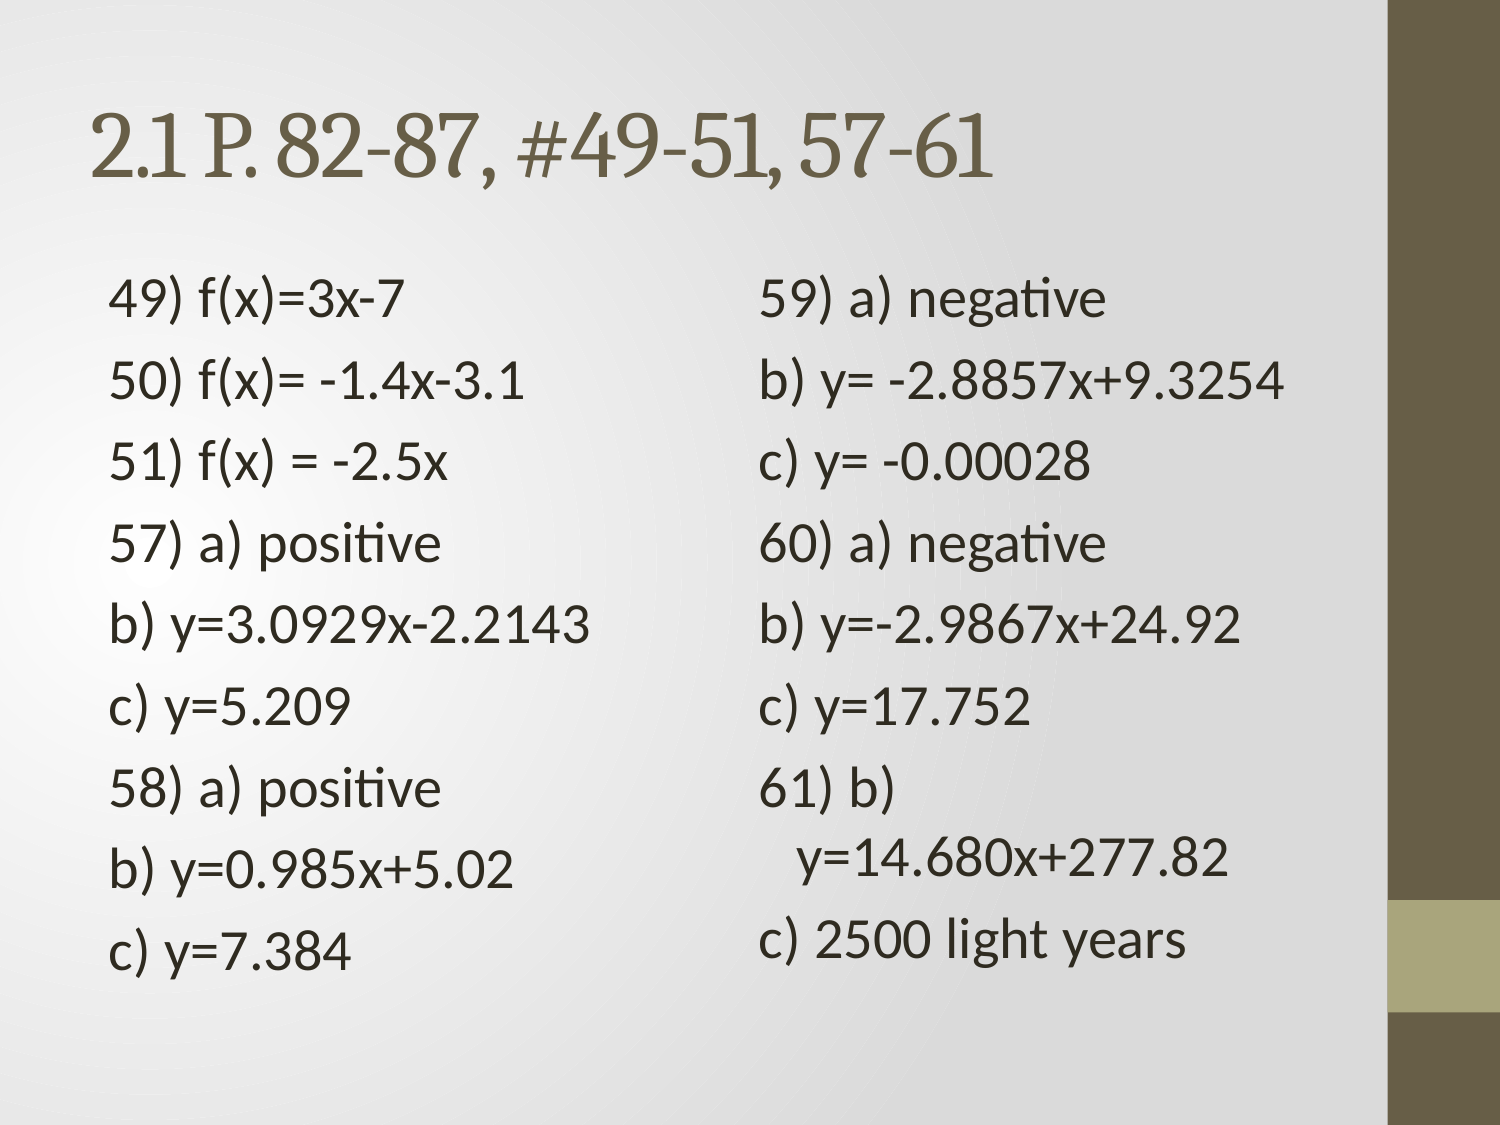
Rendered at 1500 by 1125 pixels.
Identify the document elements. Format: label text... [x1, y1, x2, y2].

list 49) f(x)=3x-7 50) f(x)= -1.4x-3.1 51) f(x) = -2.5x 57) a) positive b) y=3.0929x-2.2143 c) y=5.209 58) a) positive b) y=0.985x+5.02 c) y=7.384 [75, 251, 675, 1005]
list 59) a) negative b) y= -2.8857x+9.3254 c) y= -0.00028 60) a) negative b) y=-2.9867x+24.92 c) y=17.752 61) b) y=14.680x+277.82 c) 2500 light years [725, 251, 1325, 1005]
title 2.1 P. 82-87, #49-51, 57-61 [75, 45, 1325, 233]
